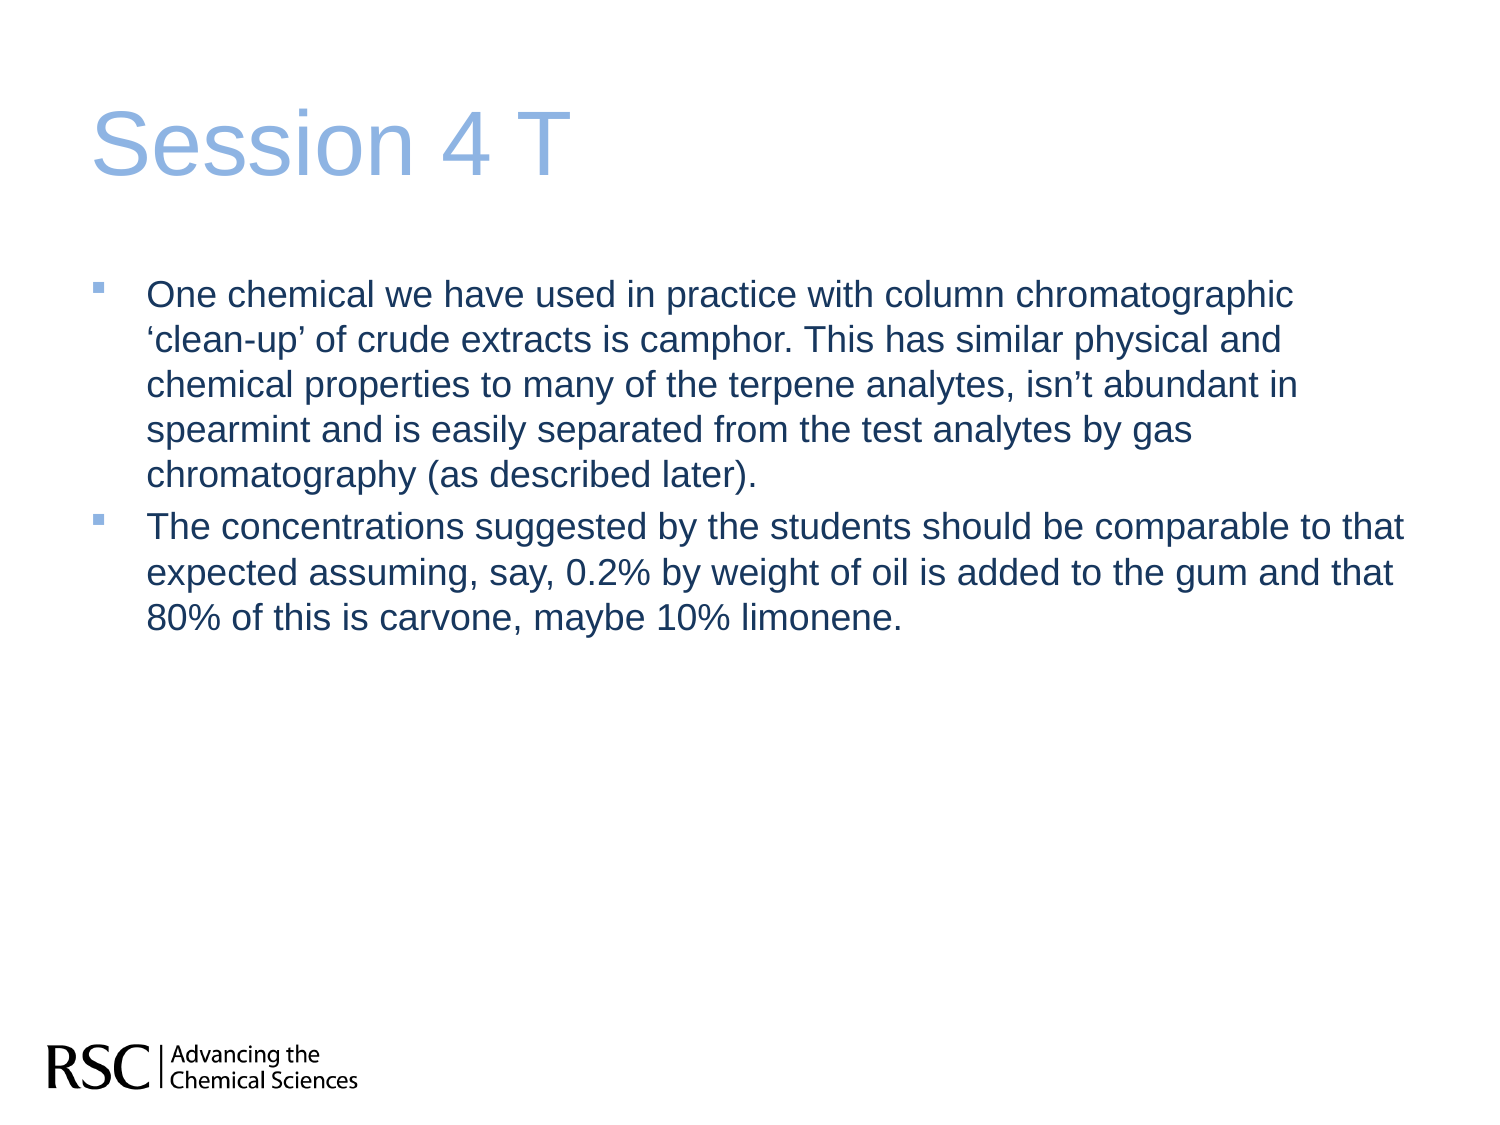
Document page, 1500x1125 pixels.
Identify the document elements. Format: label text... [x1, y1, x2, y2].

list One chemical we have used in practice with column chromatographic ‘clean-up’ of crude extracts is camphor. This has similar physical and chemical properties to many of the terpene analytes, isn’t abundant in spearmint and is easily separated from the test analytes by gas chromatography (as described later). The concentrations suggested by the students should be comparable to that expected assuming, say, 0.2% by weight of oil is added to the gum and that 80% of this is carvone, maybe 10% limonene. [75, 262, 1425, 995]
title Session 4 T [75, 45, 1425, 233]
